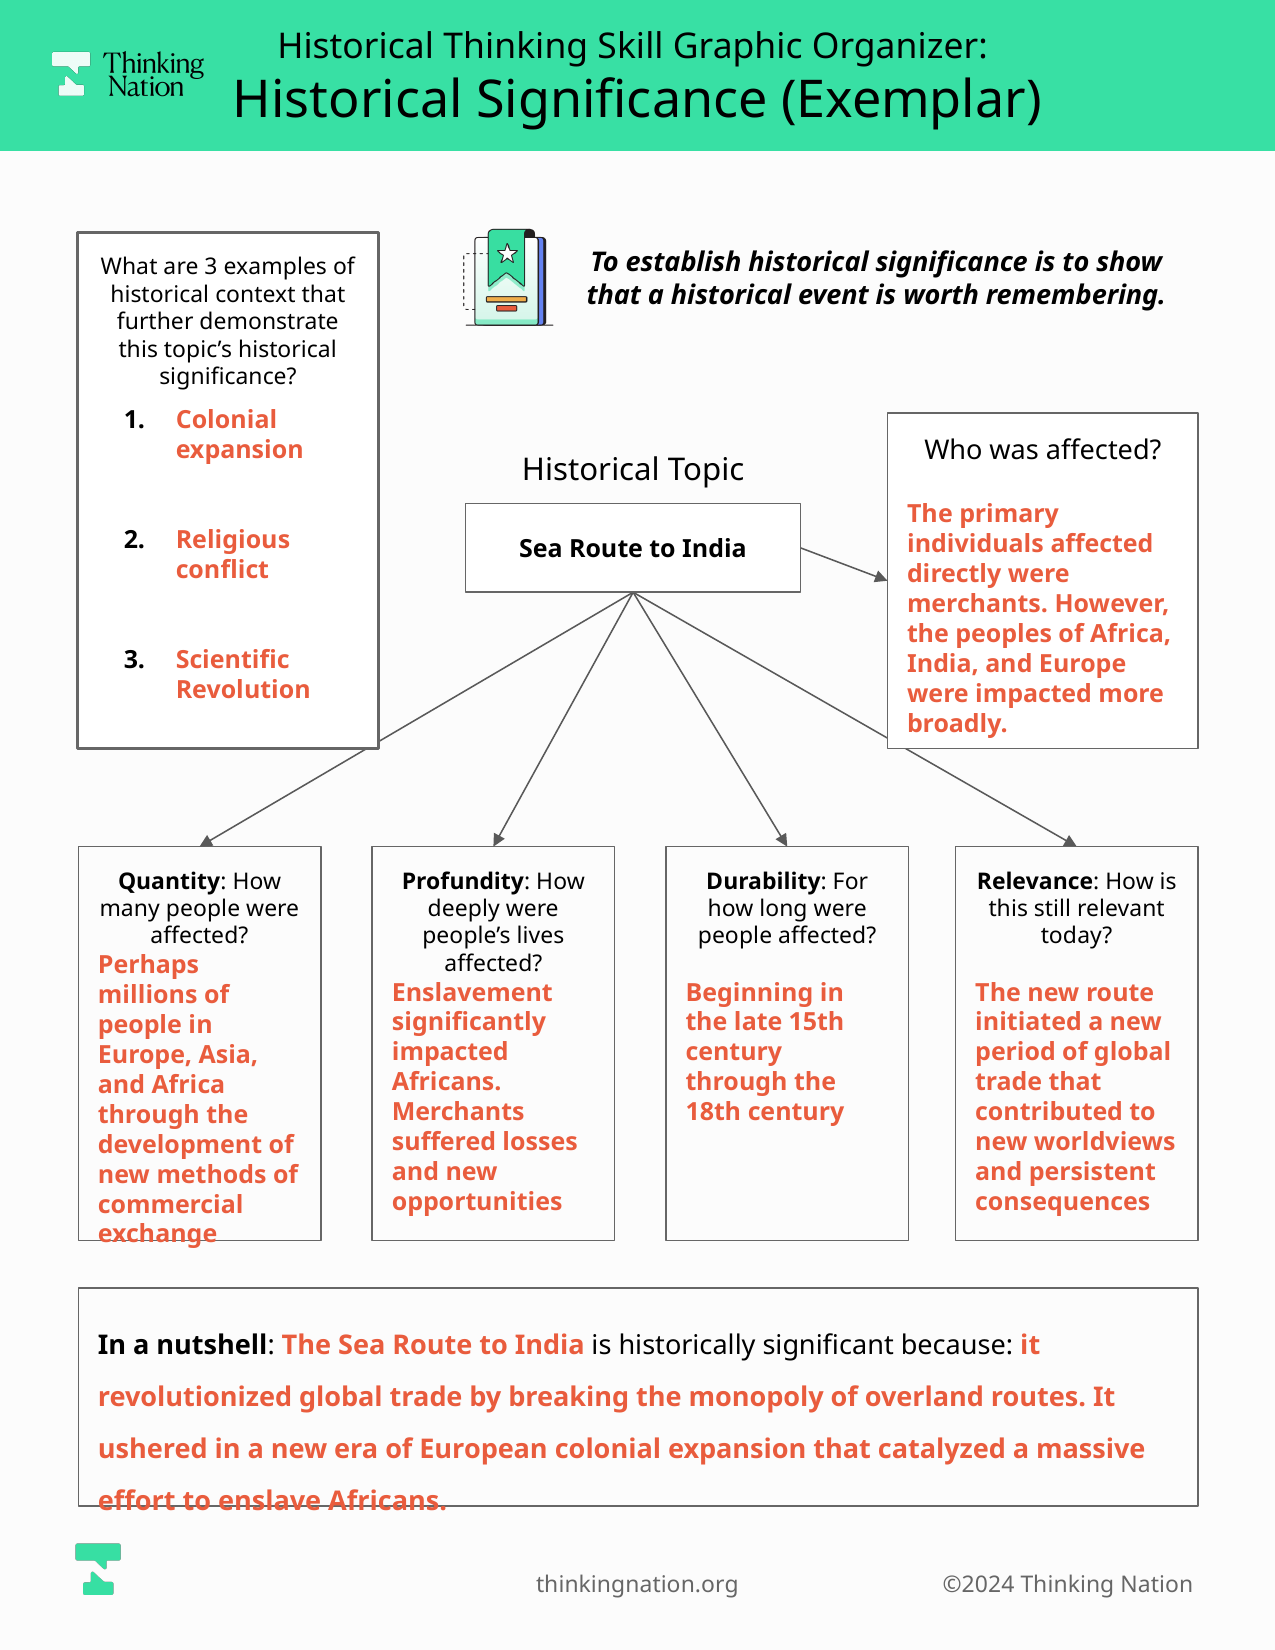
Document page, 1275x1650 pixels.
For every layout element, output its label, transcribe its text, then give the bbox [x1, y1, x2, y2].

picture [35, 37, 210, 110]
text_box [632, 592, 788, 847]
picture [440, 209, 576, 345]
text_box thinkingnation.org [486, 1553, 789, 1605]
text_box To establish historical significance is to show that a historical event is worth remembering. [580, 218, 1198, 336]
text_box Sea Route to India [465, 503, 801, 590]
text_box What are 3 examples of historical context that further demonstrate this topic’s historical significance? Colonial expansion Religious conflict Scientific Revolution [77, 232, 379, 749]
text_box Profundity: How deeply were people’s lives affected? Enslavement significantly impacted Africans. Merchants suffered losses and new opportunities [372, 855, 615, 1241]
text_box In a nutshell: The Sea Route to India is historically significant because: it revolutionized global trade by breaking the monopoly of overland routes. It ushered in a new era of European colonial expansion that catalyzed a massive effort to enslave Africans. [78, 1288, 1198, 1506]
text_box Historical Topic [493, 429, 774, 499]
text_box Relevance: How is this still relevant today? The new route initiated a new period of global trade that contributed to new worldviews and persistent consequences [955, 846, 1198, 1241]
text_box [791, 592, 1077, 847]
picture [62, 1533, 134, 1605]
text_box Historical Thinking Skill Graphic Organizer: Historical Significance (Exemplar) [0, 0, 1275, 151]
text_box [800, 547, 888, 582]
text_box Durability: For how long were people affected? Beginning in the late 15th century through the 18th century [666, 855, 909, 1241]
text_box ©2024 Thinking Nation [907, 1553, 1210, 1605]
text_box Who was affected? The primary individuals affected directly were merchants. However, the peoples of Africa, India, and Europe were impacted more broadly. [887, 413, 1198, 749]
text_box Quantity: How many people were affected? Perhaps millions of people in Europe, Asia, and Africa through the development of new methods of commercial exchange [78, 846, 321, 1241]
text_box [199, 592, 491, 847]
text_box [493, 592, 630, 847]
